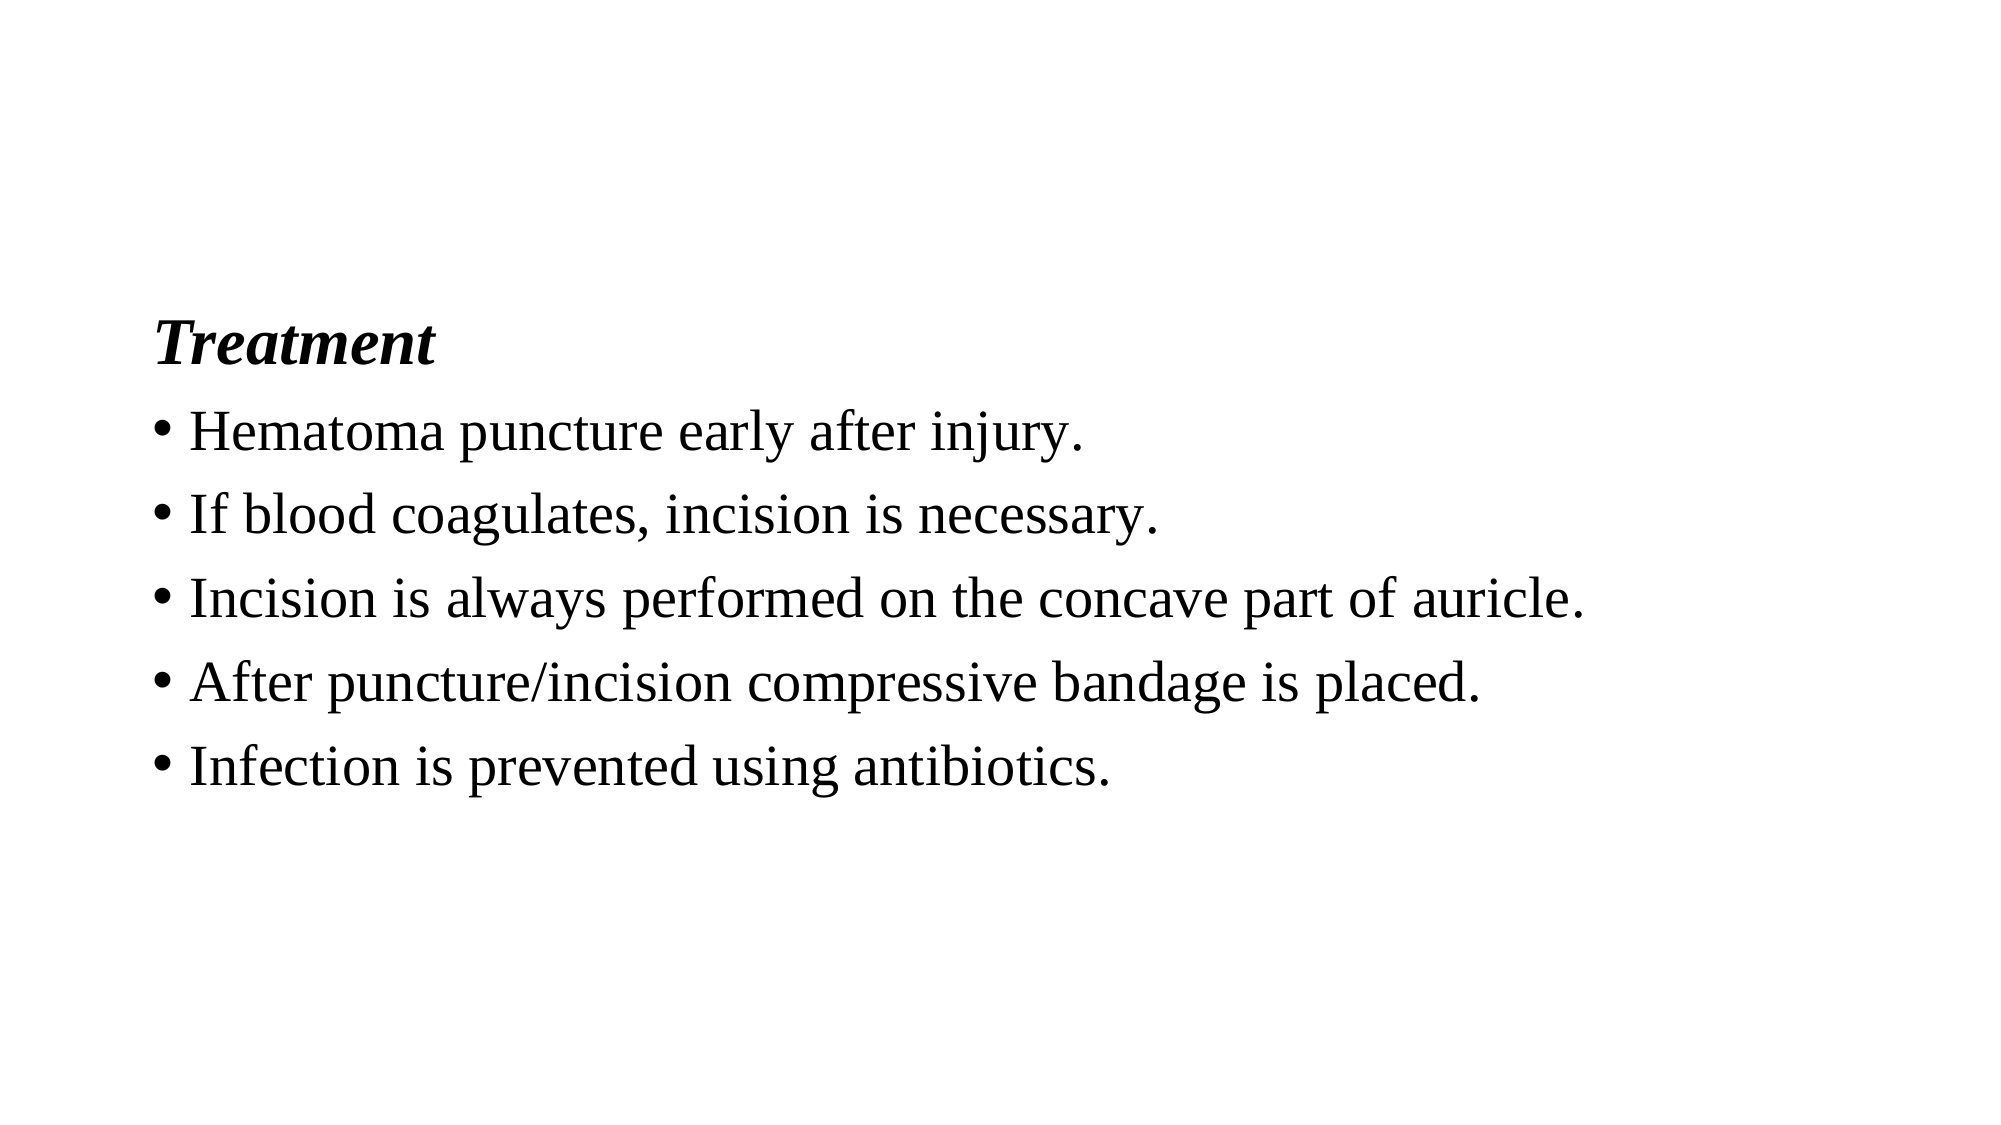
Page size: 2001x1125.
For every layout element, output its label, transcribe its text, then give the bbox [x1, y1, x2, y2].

list Treatment Hematoma puncture early after injury. If blood coagulates, incision is necessary. Incision is always performed on the concave part of auricle. After puncture/incision compressive bandage is placed. Infection is prevented using antibiotics. [137, 299, 1863, 1014]
